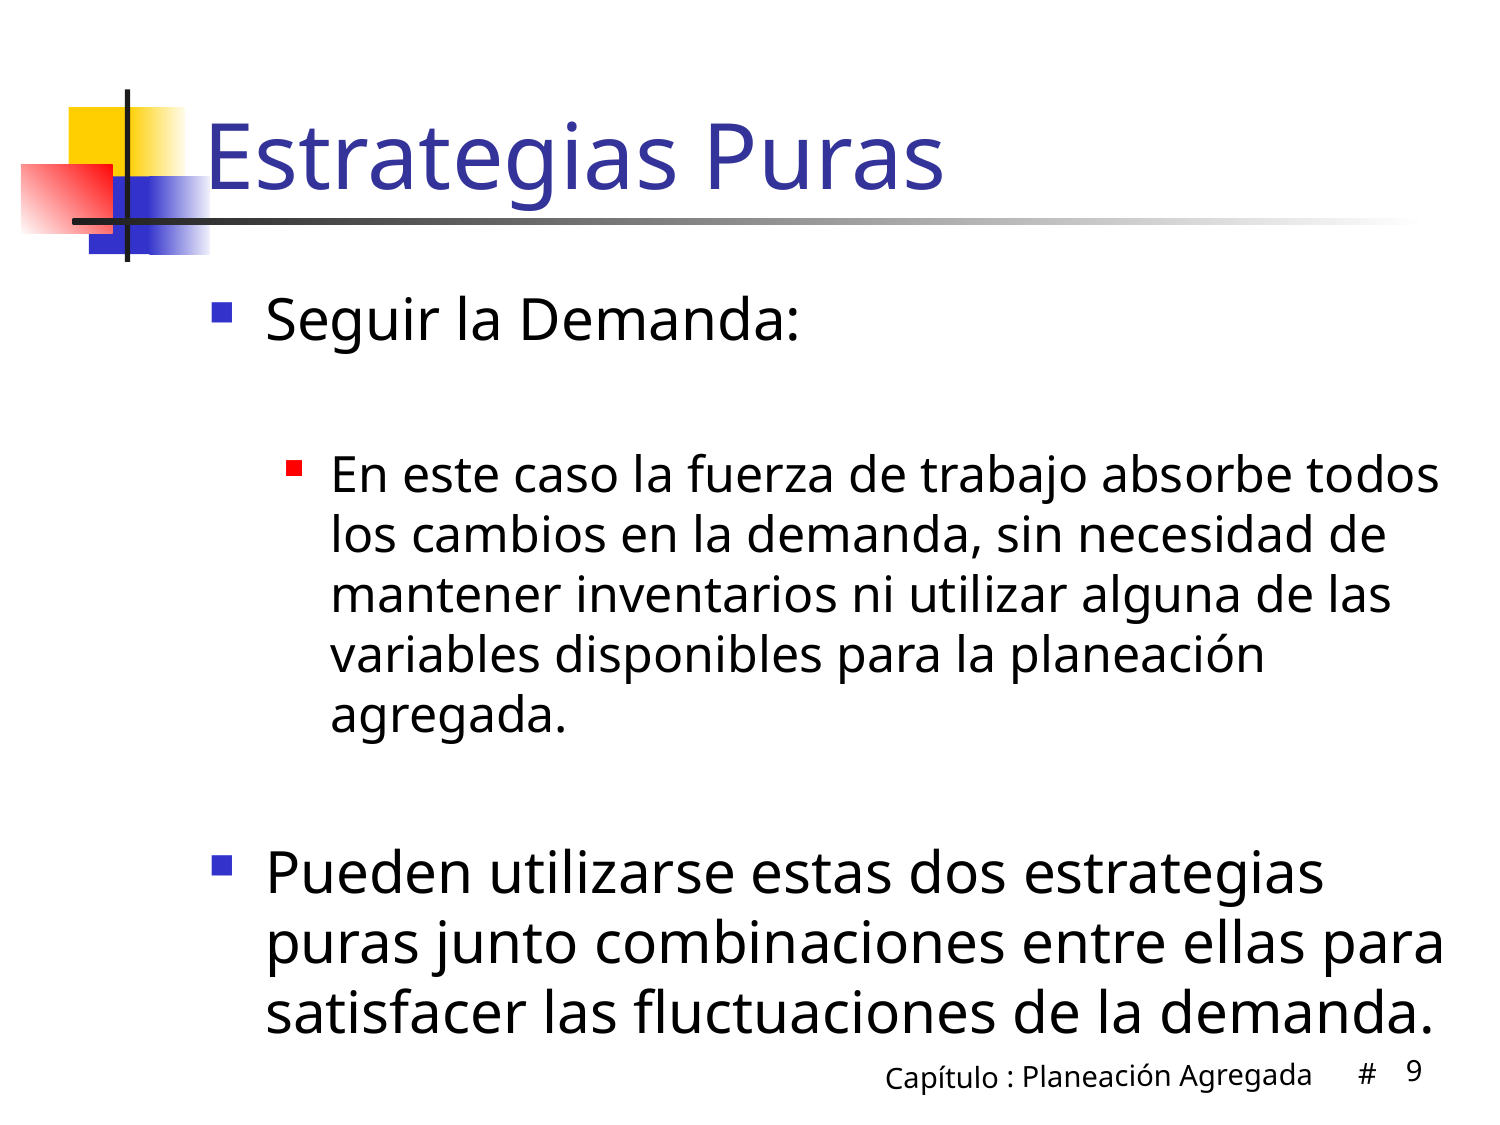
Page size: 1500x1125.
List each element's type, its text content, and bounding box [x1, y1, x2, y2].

footer Capítulo : Planeación Agregada # [836, 1028, 1427, 1109]
list Seguir la Demanda: En este caso la fuerza de trabajo absorbe todos los cambios en la demanda, sin necesidad de mantener inventarios ni utilizar alguna de las variables disponibles para la planeación agregada. Pueden utilizarse estas dos estrategias puras junto combinaciones entre ellas para satisfacer las fluctuaciones de la demanda. [193, 274, 1470, 1007]
title Estrategias Puras [188, 27, 1468, 216]
slide_number 9 [1124, 1024, 1438, 1101]
